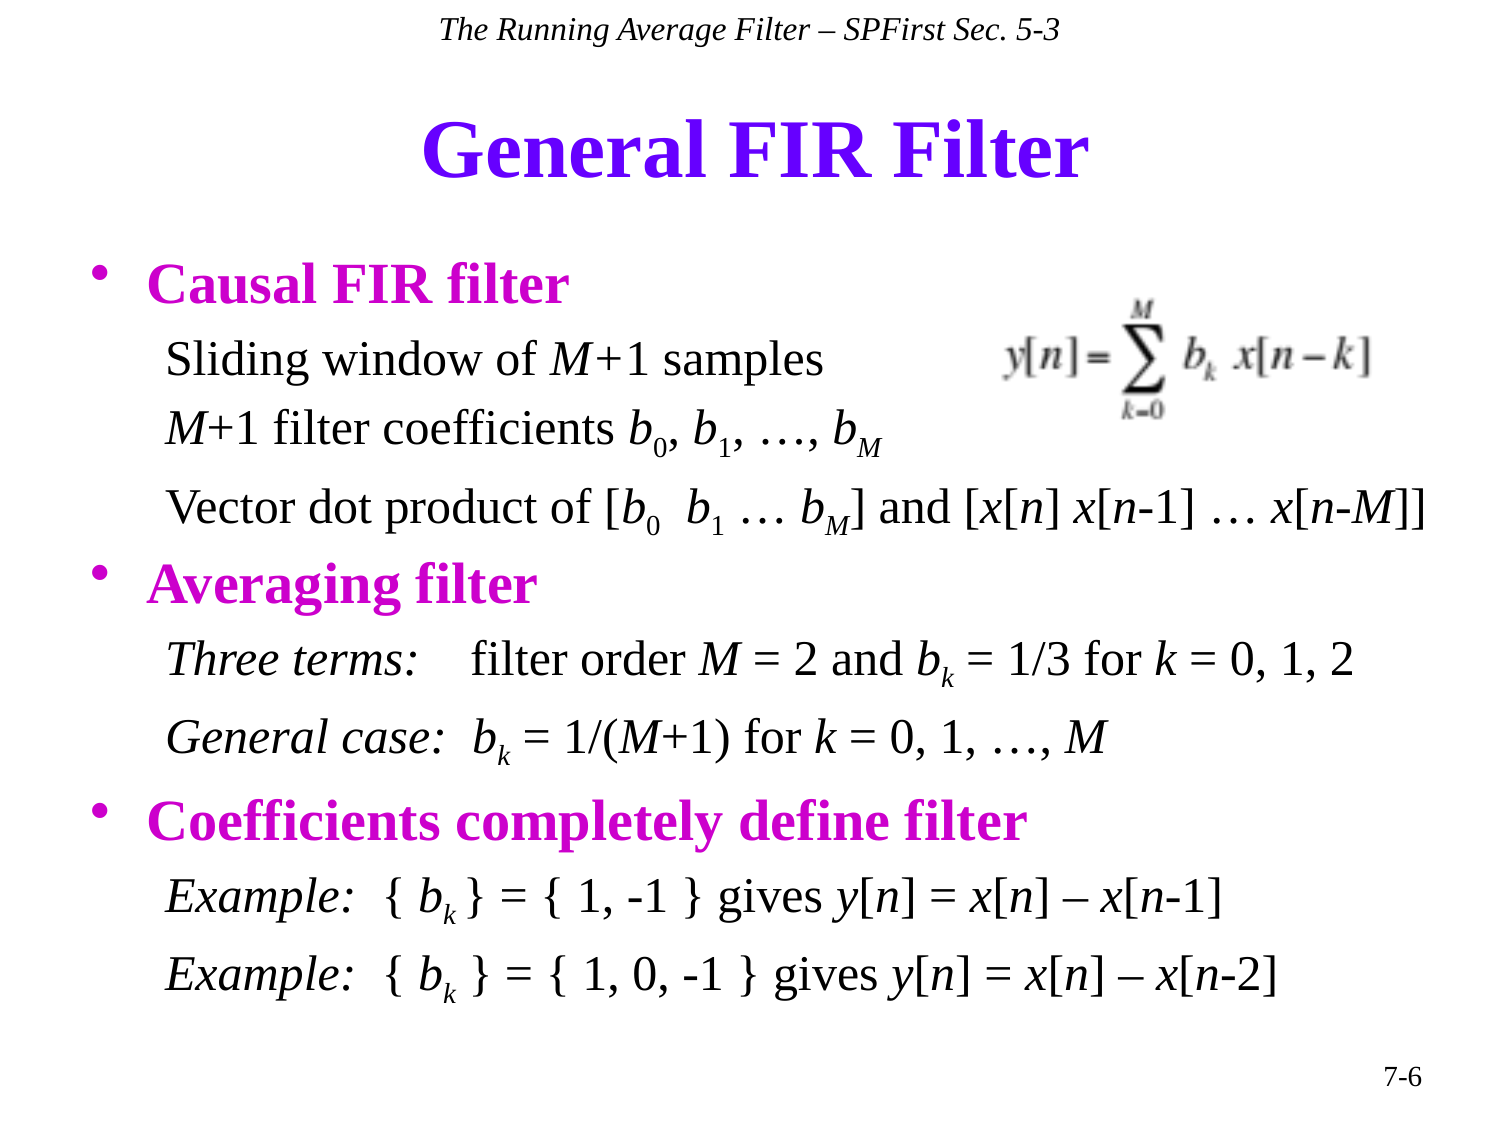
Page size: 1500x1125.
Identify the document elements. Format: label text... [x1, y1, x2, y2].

list Causal FIR filter Sliding window of M+1 samples M+1 filter coefficients b0, b1, …, bM Vector dot product of [b0 b1 … bM] and [x[n] x[n-1] … x[n-M]] [75, 237, 1475, 537]
slide_number 7-6 [1124, 1049, 1438, 1125]
text_box Averaging filter Three terms: filter order M = 2 and bk = 1/3 for k = 0, 1, 2 General case: bk = 1/(M+1) for k = 0, 1, …, M [75, 537, 1475, 774]
text_box The Running Average Filter – SPFirst Sec. 5-3 [0, 0, 1500, 55]
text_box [997, 287, 1376, 424]
title General FIR Filter [75, 55, 1438, 237]
text_box Coefficients completely define filter Example: { bk } = { 1, -1 } gives y[n] = x[n] – x[n-1] Example: { bk } = { 1, 0, -1 } gives y[n] = x[n] – x[n-2] [75, 774, 1475, 1025]
